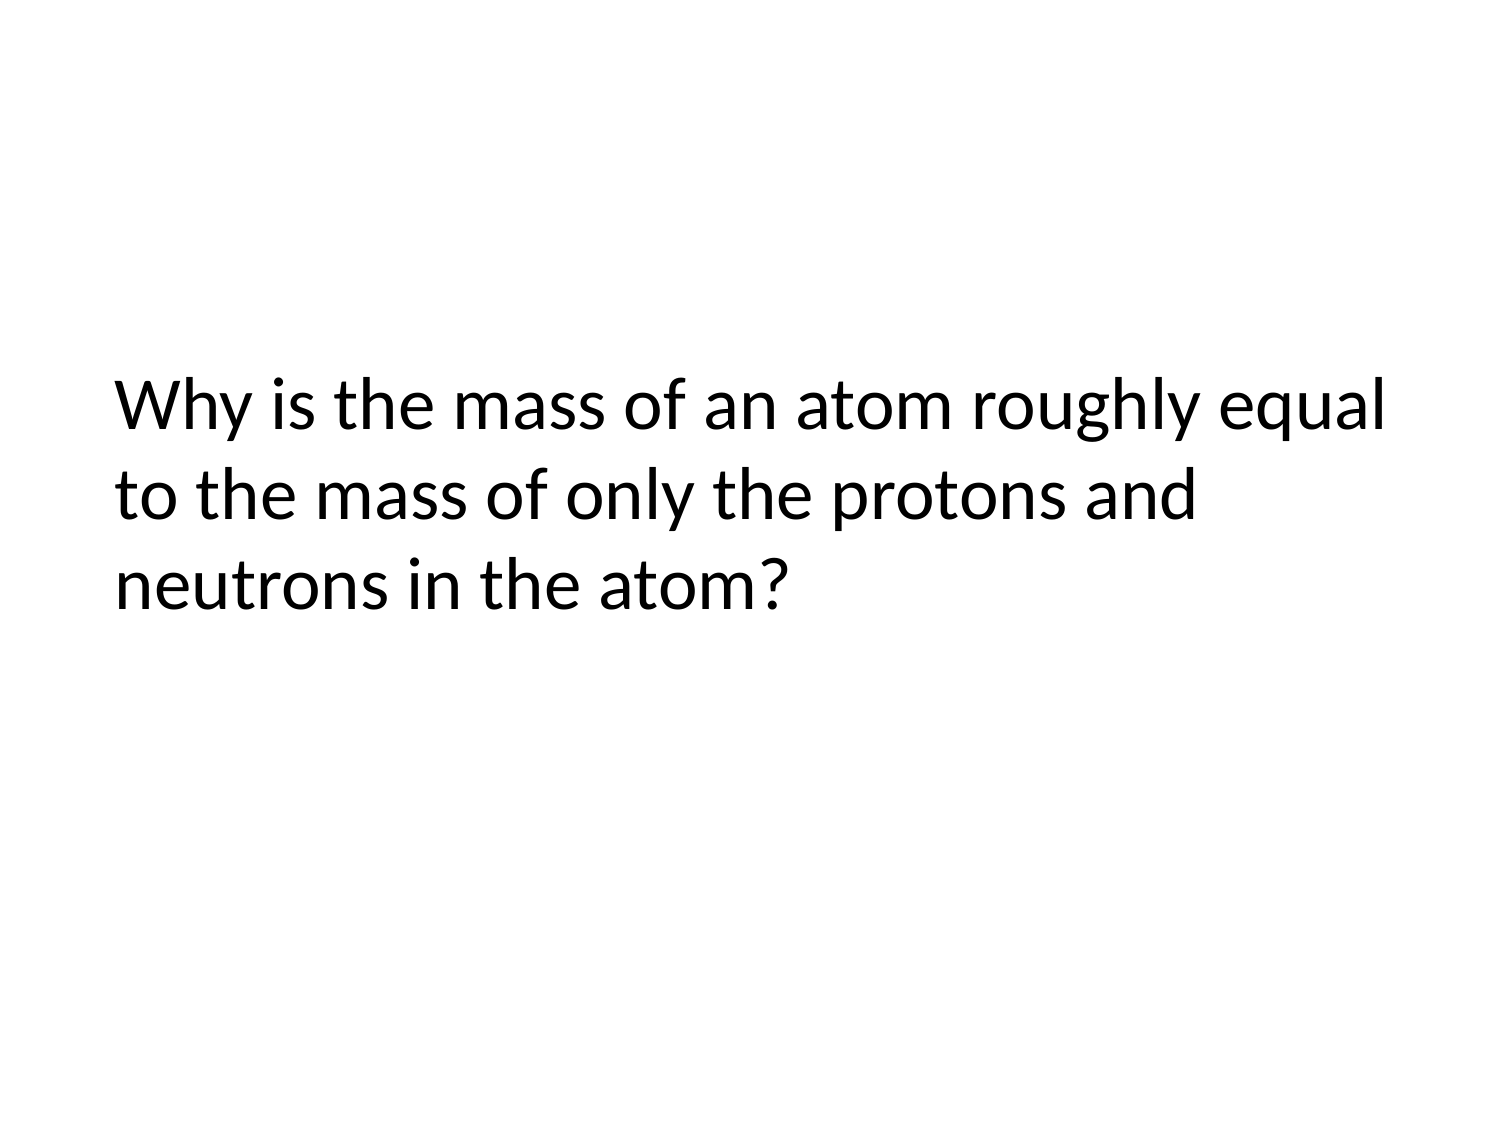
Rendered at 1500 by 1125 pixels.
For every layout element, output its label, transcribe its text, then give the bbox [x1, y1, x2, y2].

title Why is the mass of an atom roughly equal to the mass of only the protons and neutrons in the atom? [99, 350, 1450, 630]
